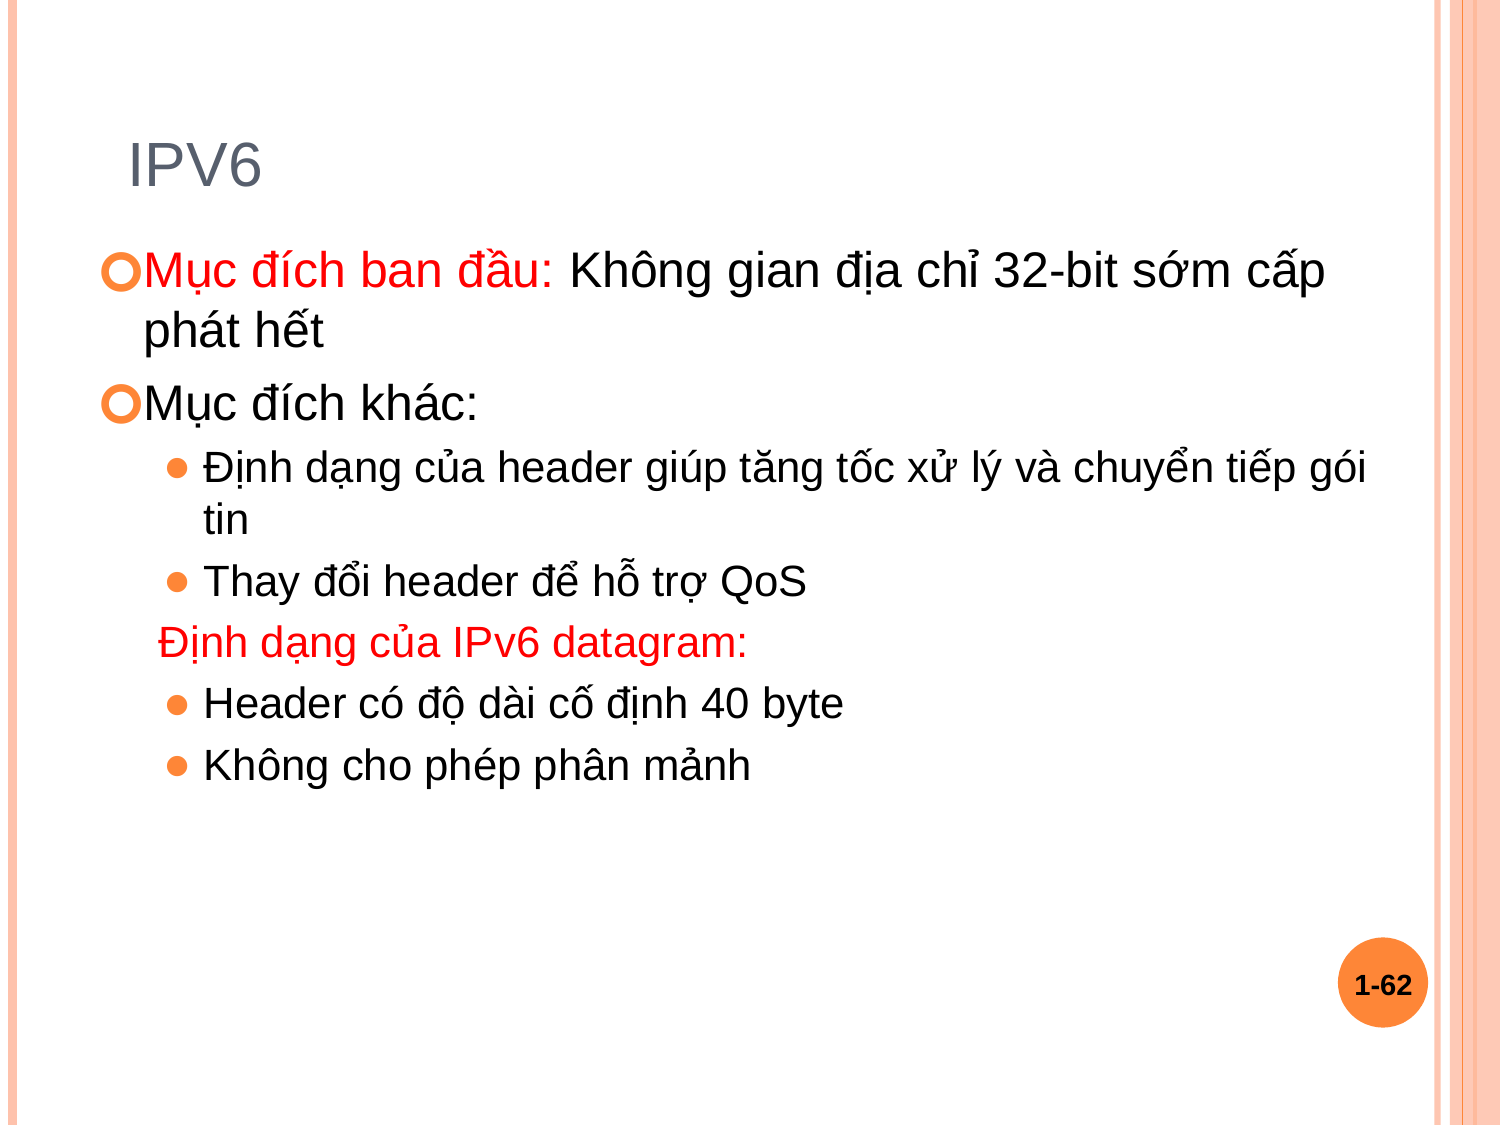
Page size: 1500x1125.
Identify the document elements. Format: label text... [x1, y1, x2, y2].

list Mục đích ban đầu: Không gian địa chỉ 32-bit sớm cấp phát hết Mục đích khác: Định dạng của header giúp tăng tốc xử lý và chuyển tiếp gói tin Thay đổi header để hỗ trợ QoS Định dạng của IPv6 datagram: Header có độ dài cố định 40 byte Không cho phép phân mảnh [83, 229, 1430, 1068]
slide_number 1-‹#› [1333, 940, 1434, 1026]
title IPv6 [112, 69, 1388, 207]
